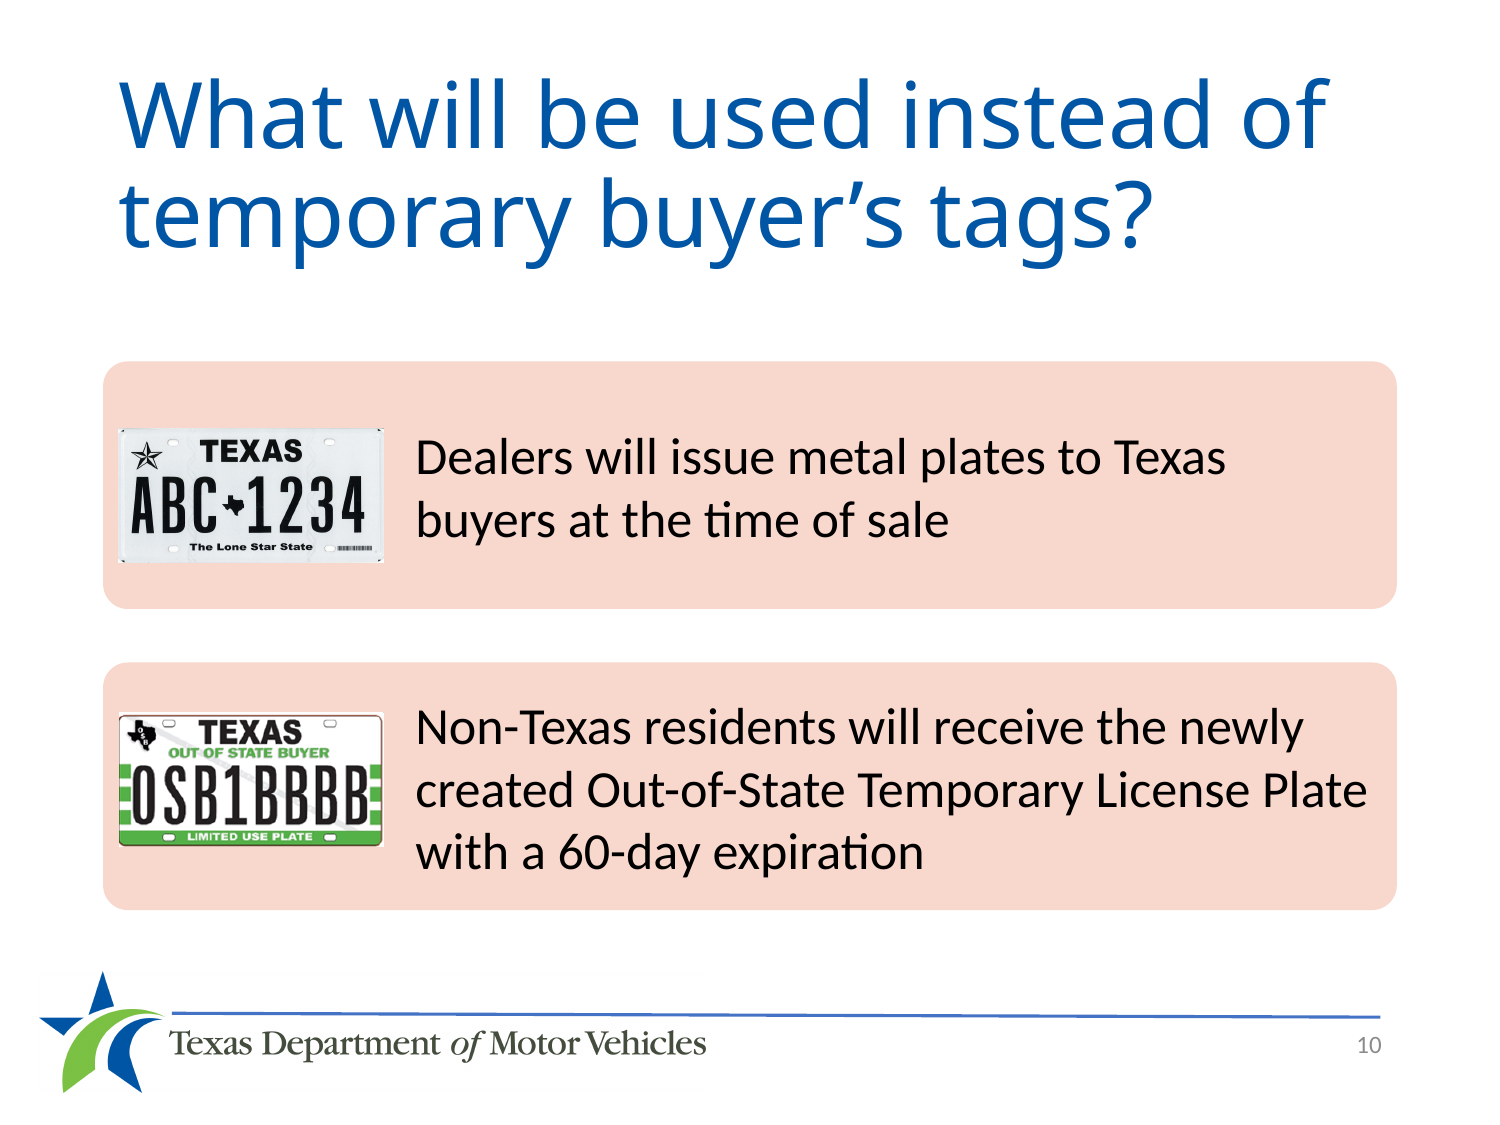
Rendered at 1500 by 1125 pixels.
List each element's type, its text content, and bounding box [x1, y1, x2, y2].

title What will be used instead of temporary buyer’s tags? [103, 59, 1397, 278]
slide_number 10 [1059, 1013, 1397, 1074]
picture [119, 712, 384, 847]
picture [118, 428, 384, 563]
picture [39, 971, 706, 1093]
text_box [103, 278, 1397, 993]
